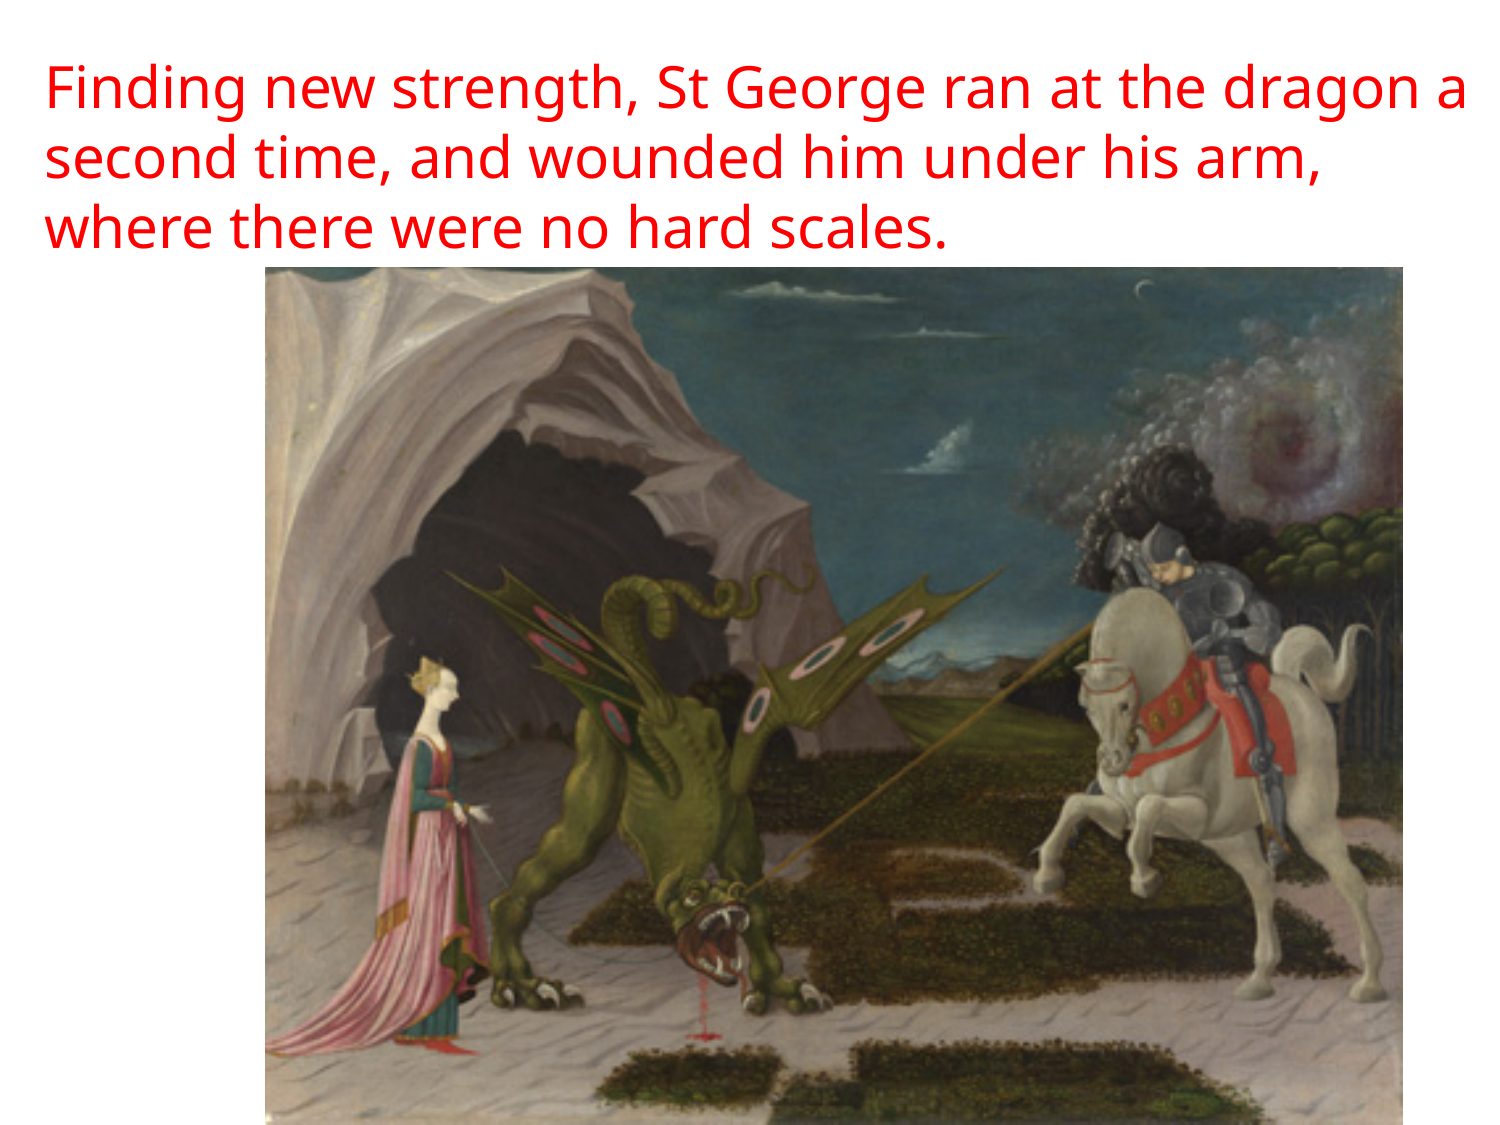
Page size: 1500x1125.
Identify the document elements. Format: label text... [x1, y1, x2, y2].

picture [265, 266, 1403, 1125]
text_box Finding new strength, St George ran at the dragon a second time, and wounded him under his arm, where there were no hard scales. [29, 42, 1500, 268]
